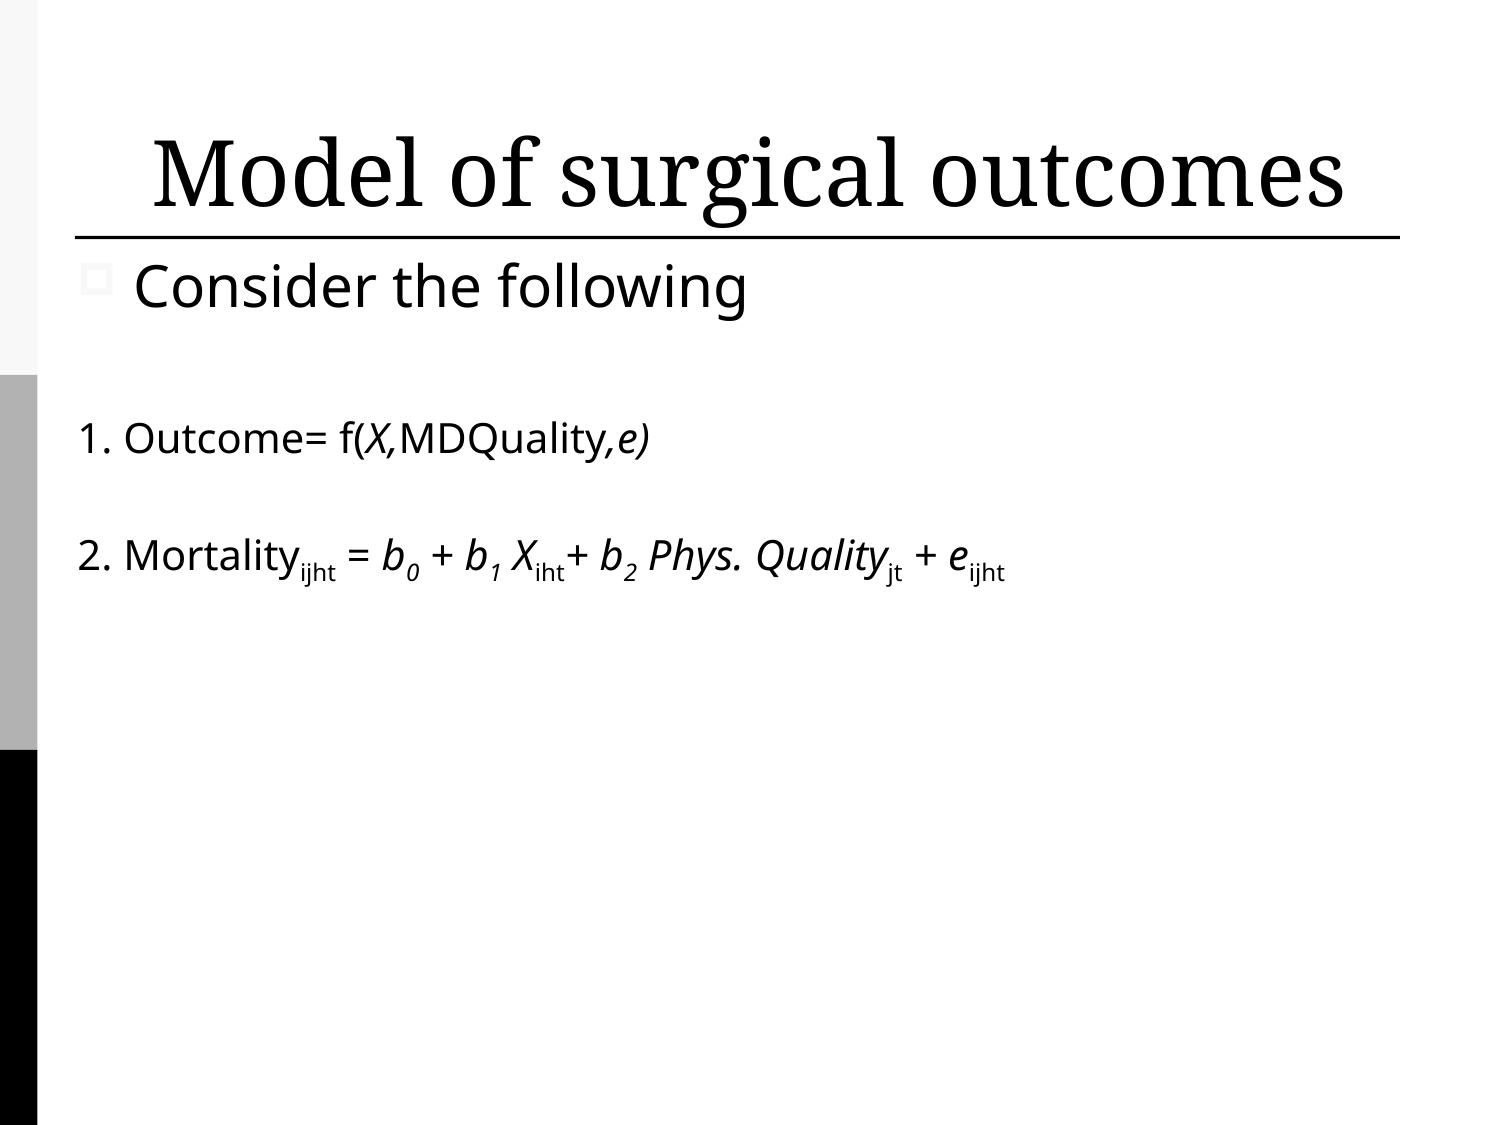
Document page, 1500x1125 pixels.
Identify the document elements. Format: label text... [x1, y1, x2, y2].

title Model of surgical outcomes [74, 45, 1426, 233]
list Consider the following 1. Outcome= f(X,MDQuality,e) 2. Mortalityijht = b0 + b1 Xiht+ b2 Phys. Qualityjt + eijht [62, 249, 1476, 1063]
